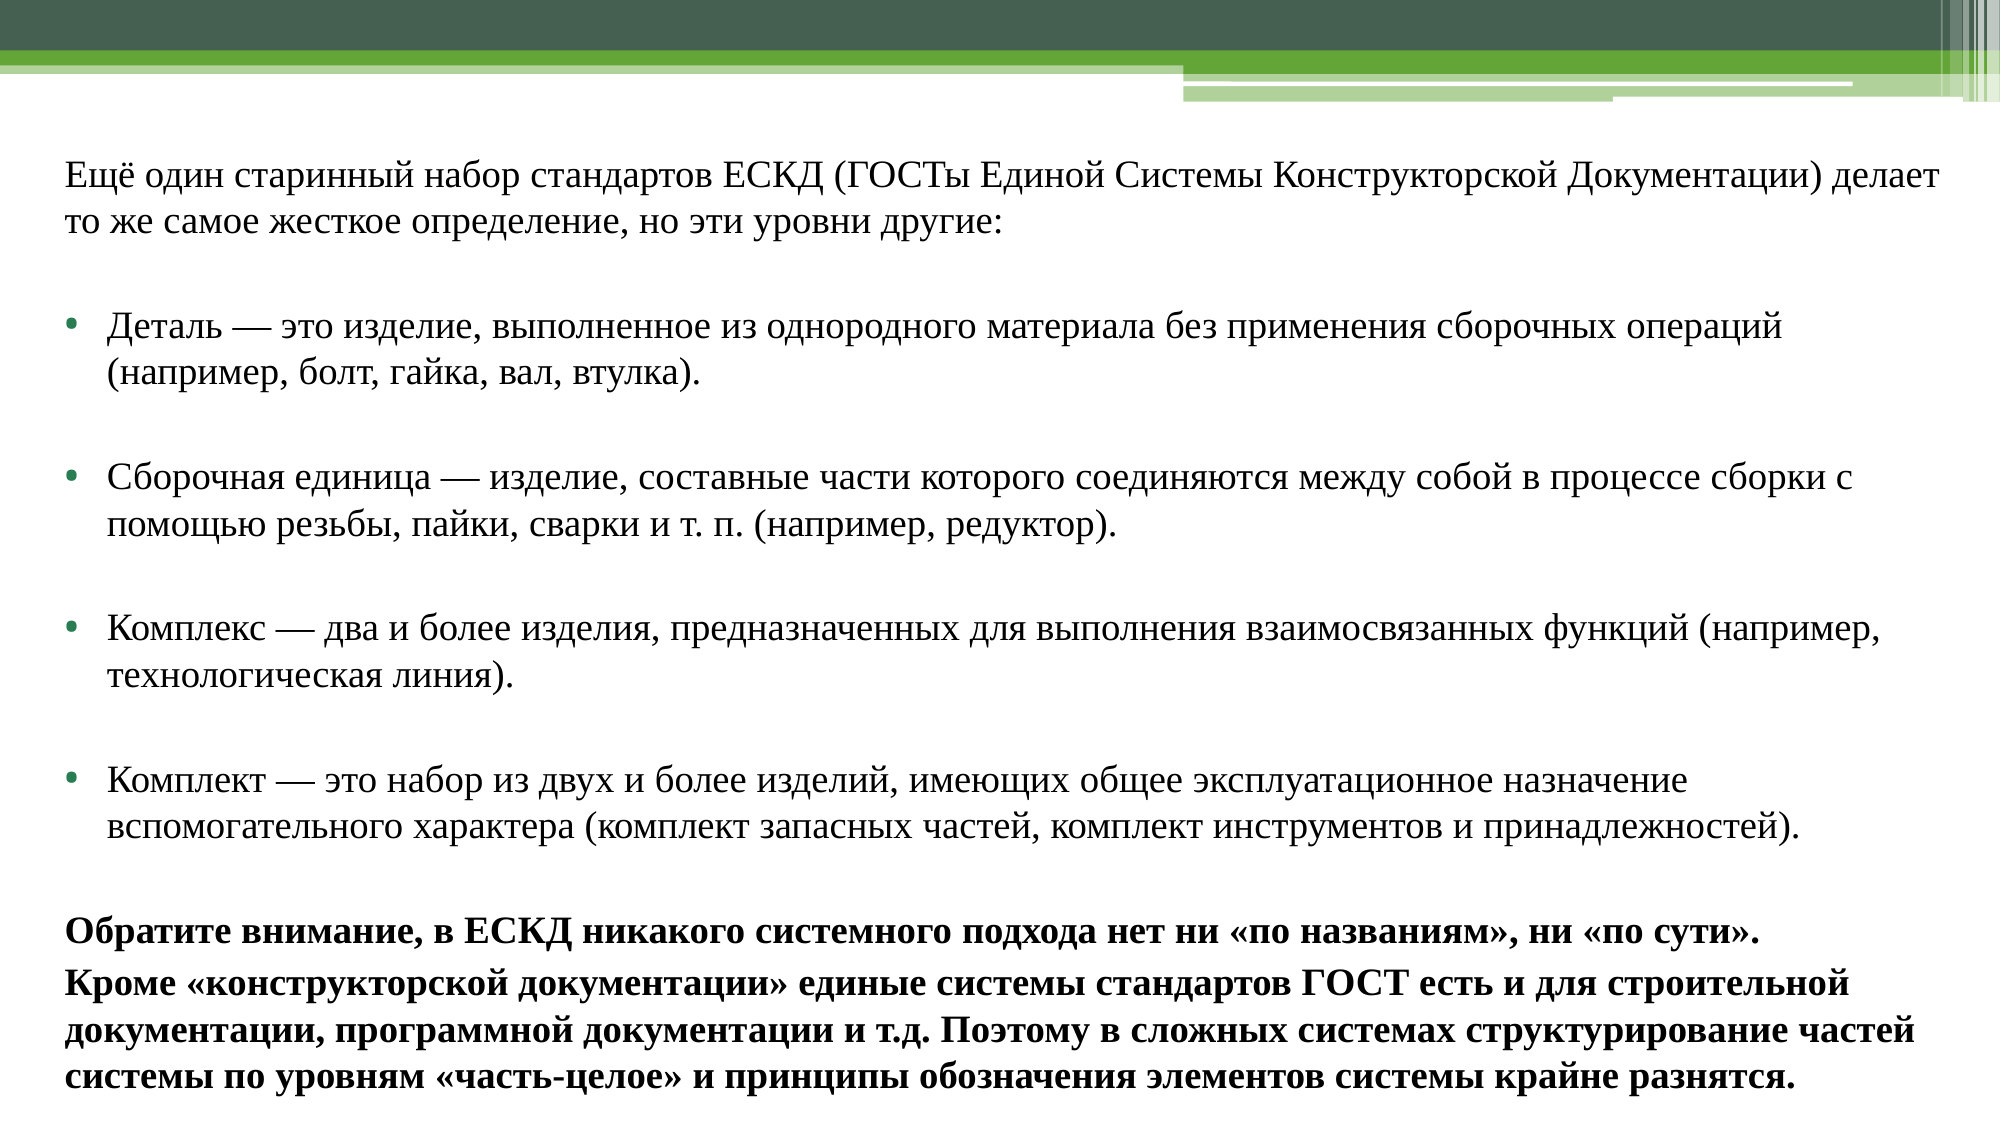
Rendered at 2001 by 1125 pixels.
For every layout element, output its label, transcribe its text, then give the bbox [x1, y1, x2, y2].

list Ещё один старинный набор стандартов ЕСКД (ГОСТы Единой Системы Конструкторской Документации) делает то же самое жесткое определение, но эти уровни другие: Деталь — это изделие, выполненное из однородного материала без применения сборочных операций (например, болт, гайка, вал, втулка). Сборочная единица — изделие, составные части которого соединяются между собой в процессе сборки с помощью резьбы, пайки, сварки и т. п. (например, редуктор). Комплекс — два и более изделия, предназначенных для выполнения взаимосвязанных функций (например, технологическая линия). Комплект — это набор из двух и более изделий, имеющих общее эксплуатационное назначение вспомогательного характера (комплект запасных частей, комплект инструментов и принадлежностей). Обратите внимание, в ЕСКД никакого системного подхода нет ни «по названиям», ни «по сути». Кроме «конструкторской документации» единые системы стандартов ГОСТ есть и для строительной документации, программной документации и т.д. Поэтому в сложных системах структурирование частей системы по уровням «часть-целое» и принципы обозначения элементов системы крайне разнятся. [31, 141, 1971, 1105]
